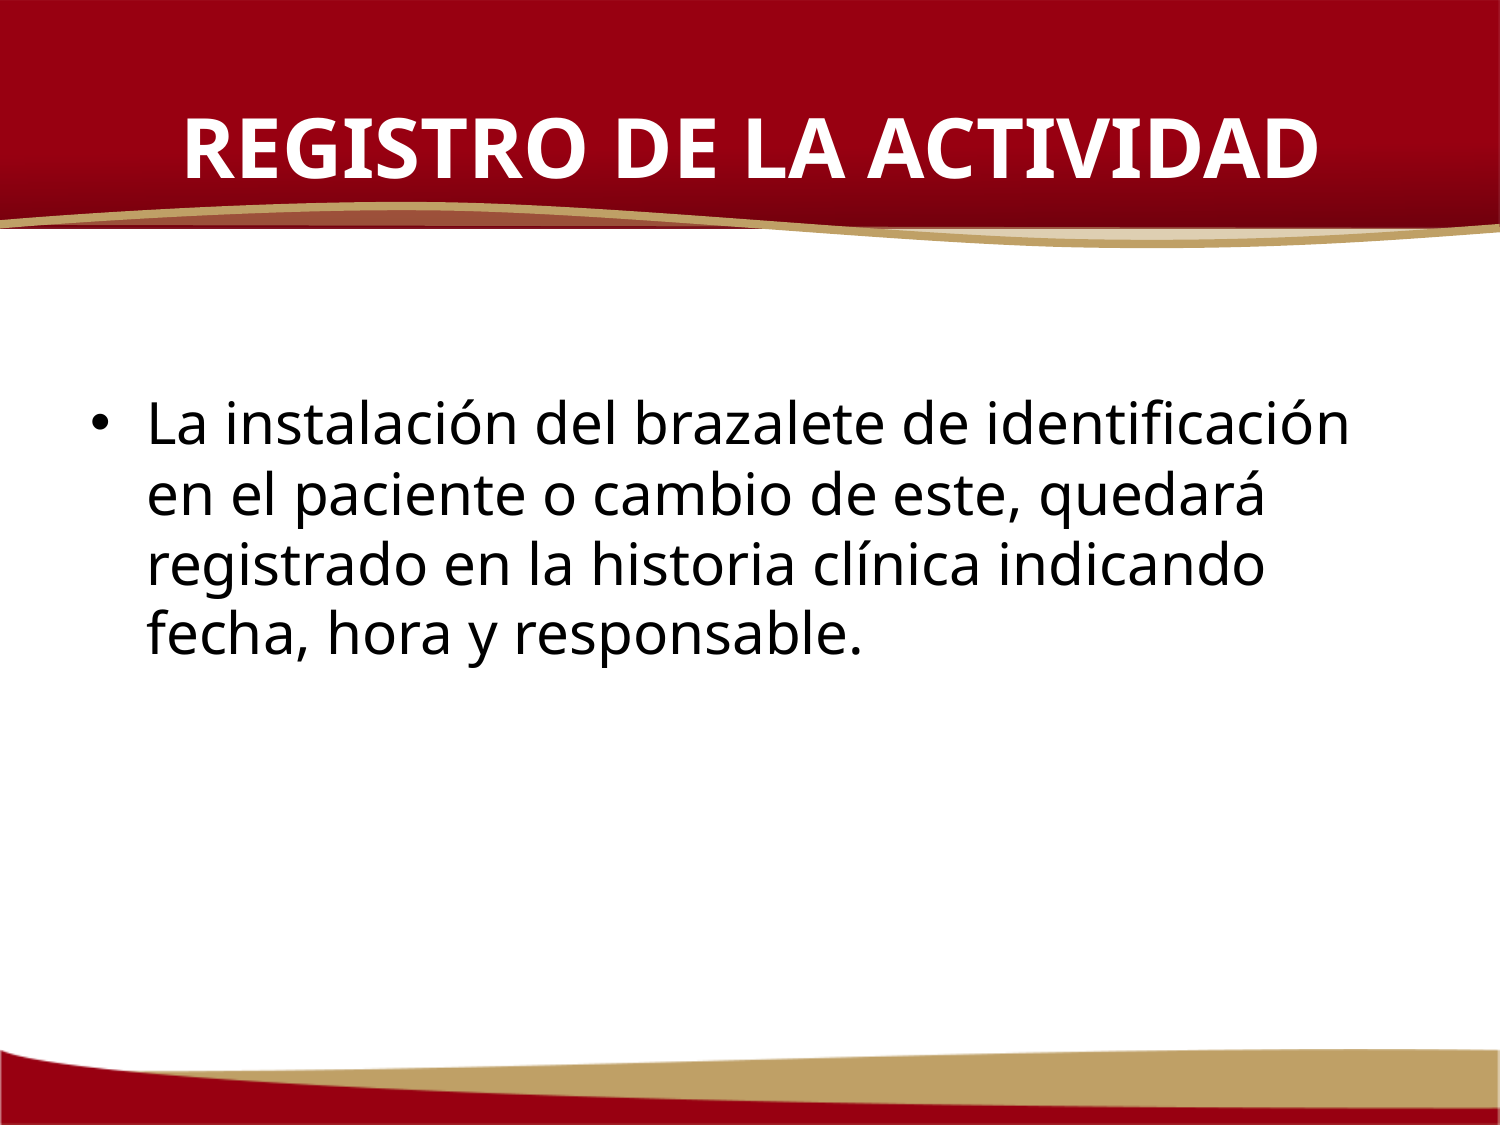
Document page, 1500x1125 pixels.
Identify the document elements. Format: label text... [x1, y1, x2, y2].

picture [7, 225, 76, 229]
picture [0, 1049, 1500, 1125]
list La instalación del brazalete de identificación en el paciente o cambio de este, quedará registrado en la historia clínica indicando fecha, hora y responsable. [75, 287, 1425, 913]
picture [0, 0, 1500, 227]
title REGISTRO DE LA ACTIVIDAD [76, 125, 1427, 276]
